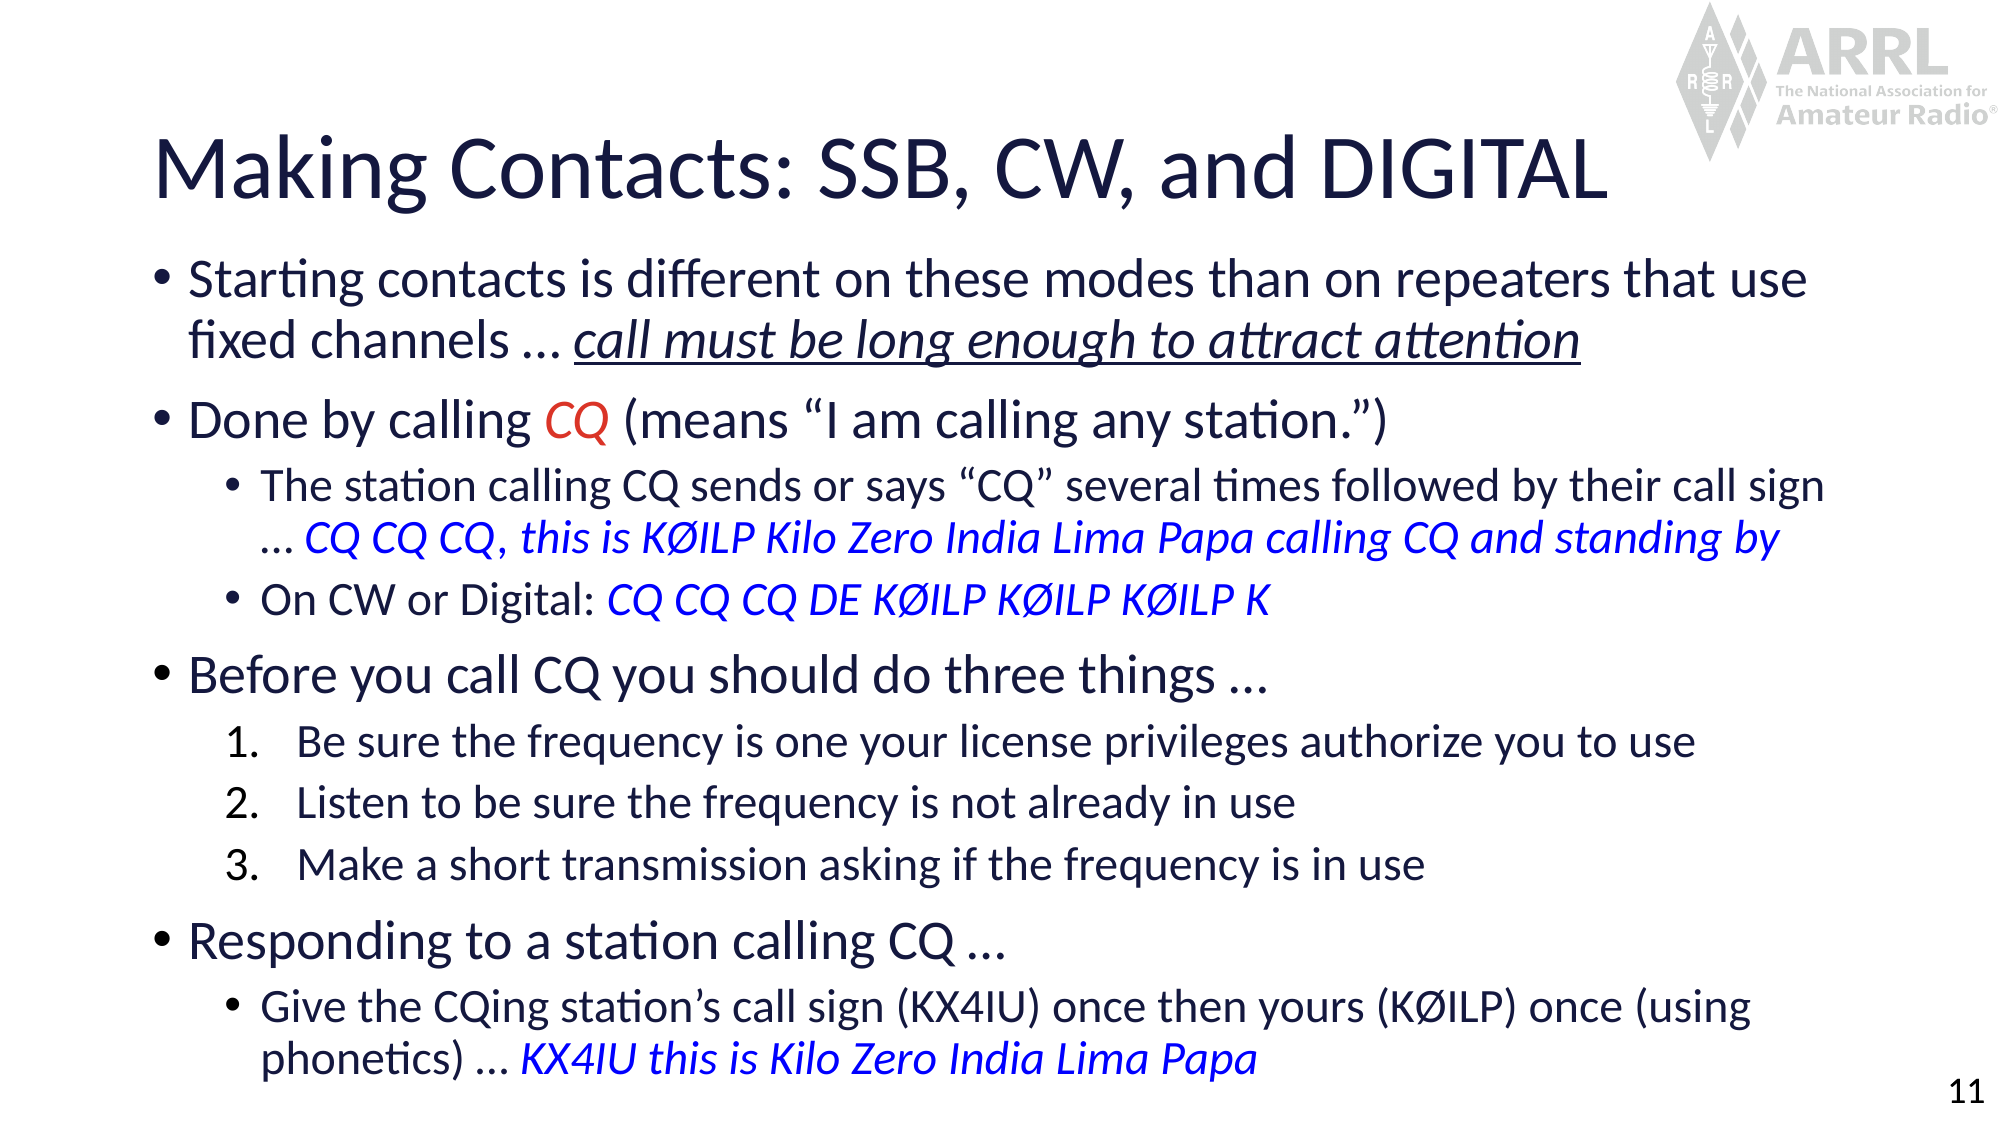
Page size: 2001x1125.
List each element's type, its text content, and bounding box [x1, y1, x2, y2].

title Making Contacts: SSB, CW, and DIGITAL [137, 59, 1863, 242]
list Starting contacts is different on these modes than on repeaters that use fixed channels … call must be long enough to attract attention Done by calling CQ (means “I am calling any station.”) The station calling CQ sends or says “CQ” several times followed by their call sign … CQ CQ CQ, this is KØILP Kilo Zero India Lima Papa calling CQ and standing by On CW or Digital: CQ CQ CQ DE KØILP KØILP KØILP K Before you call CQ you should do three things … Be sure the frequency is one your license privileges authorize you to use Listen to be sure the frequency is not already in use Make a short transmission asking if the frequency is in use Responding to a station calling CQ … Give the CQing station’s call sign (KX4IU) once then yours (KØILP) once (using phonetics) … KX4IU this is Kilo Zero India Lima Papa [137, 242, 1863, 1103]
picture [1674, 0, 2000, 164]
